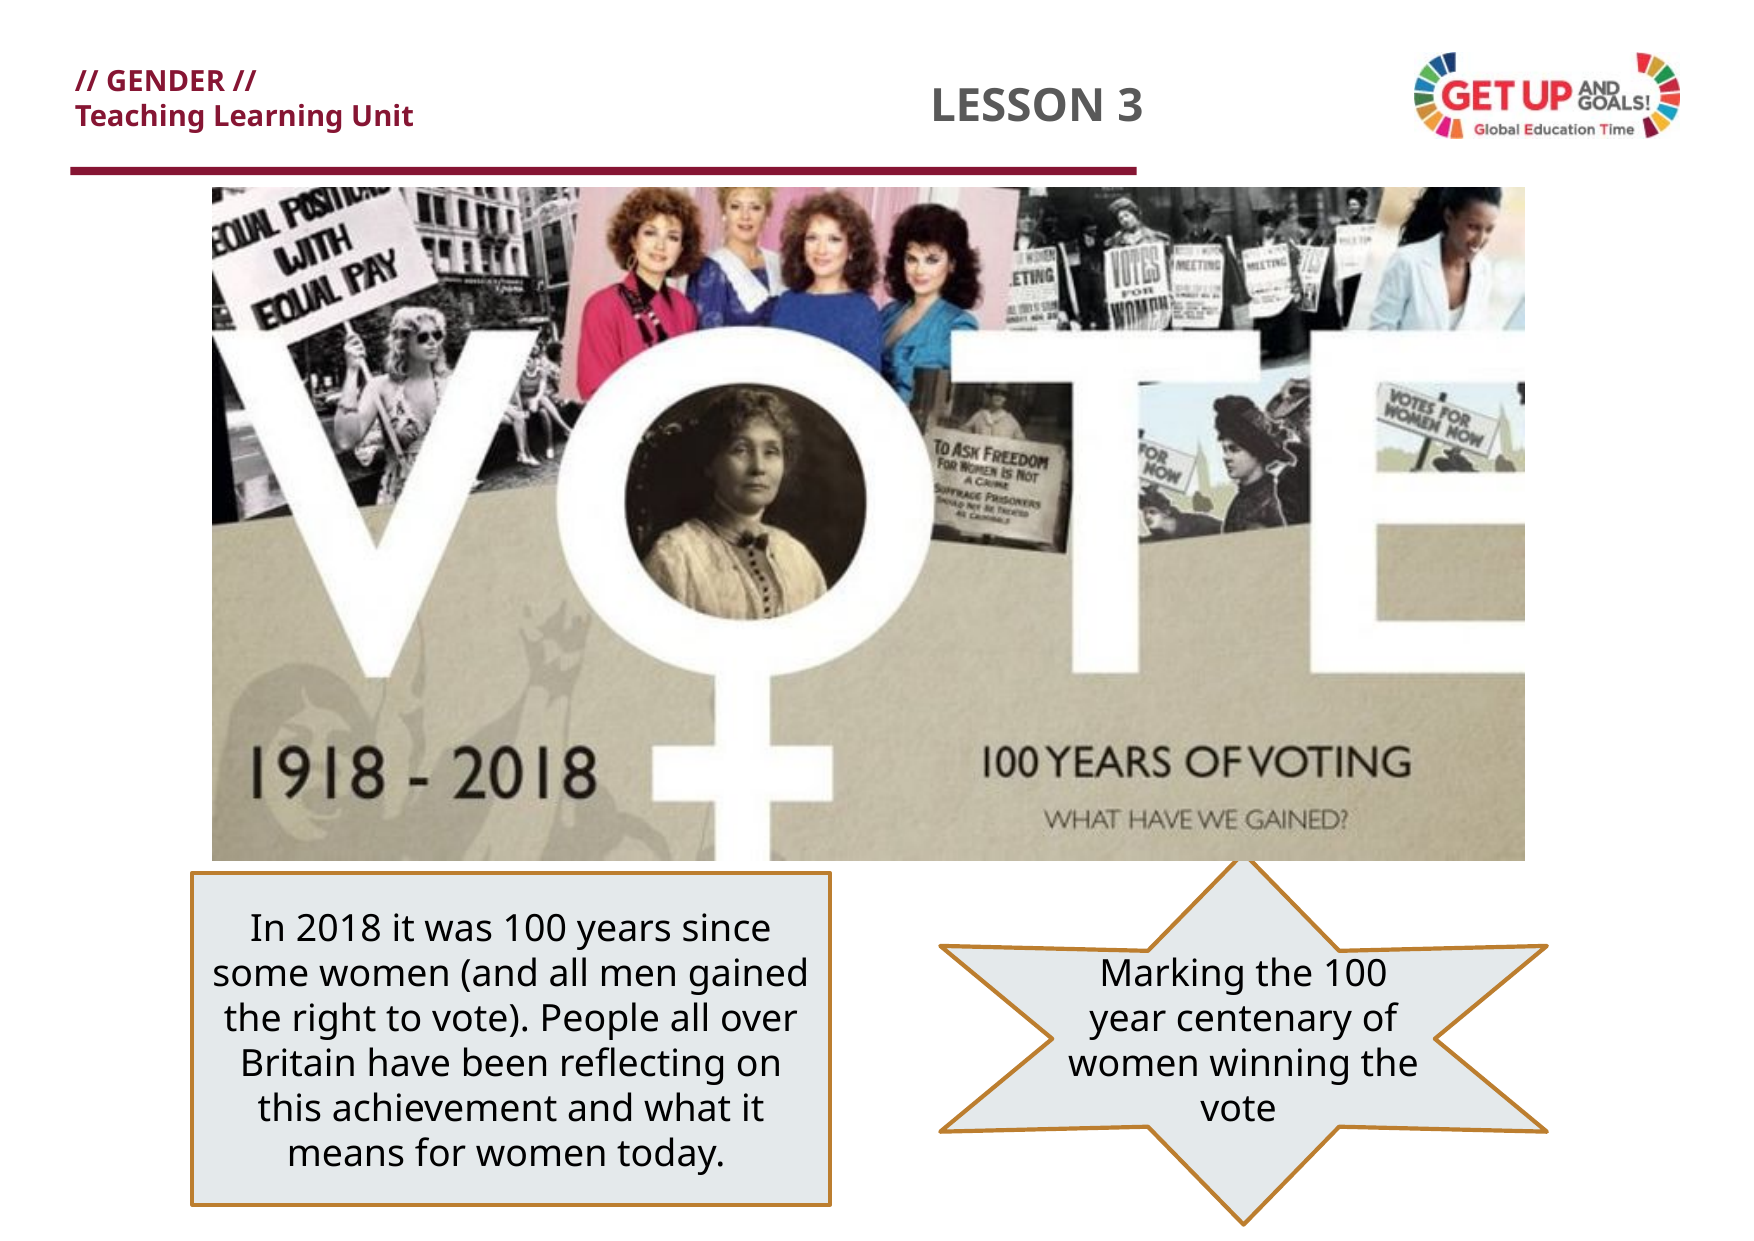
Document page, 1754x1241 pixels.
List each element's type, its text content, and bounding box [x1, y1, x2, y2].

picture [212, 187, 1526, 861]
text_box Marking the 100 year centenary of women winning the vote [938, 869, 1549, 1227]
text_box In 2018 it was 100 years since some women (and all men gained the right to vote). People all over Britain have been reflecting on this achievement and what it means for women today. [190, 871, 832, 1207]
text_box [59, 47, 1680, 176]
